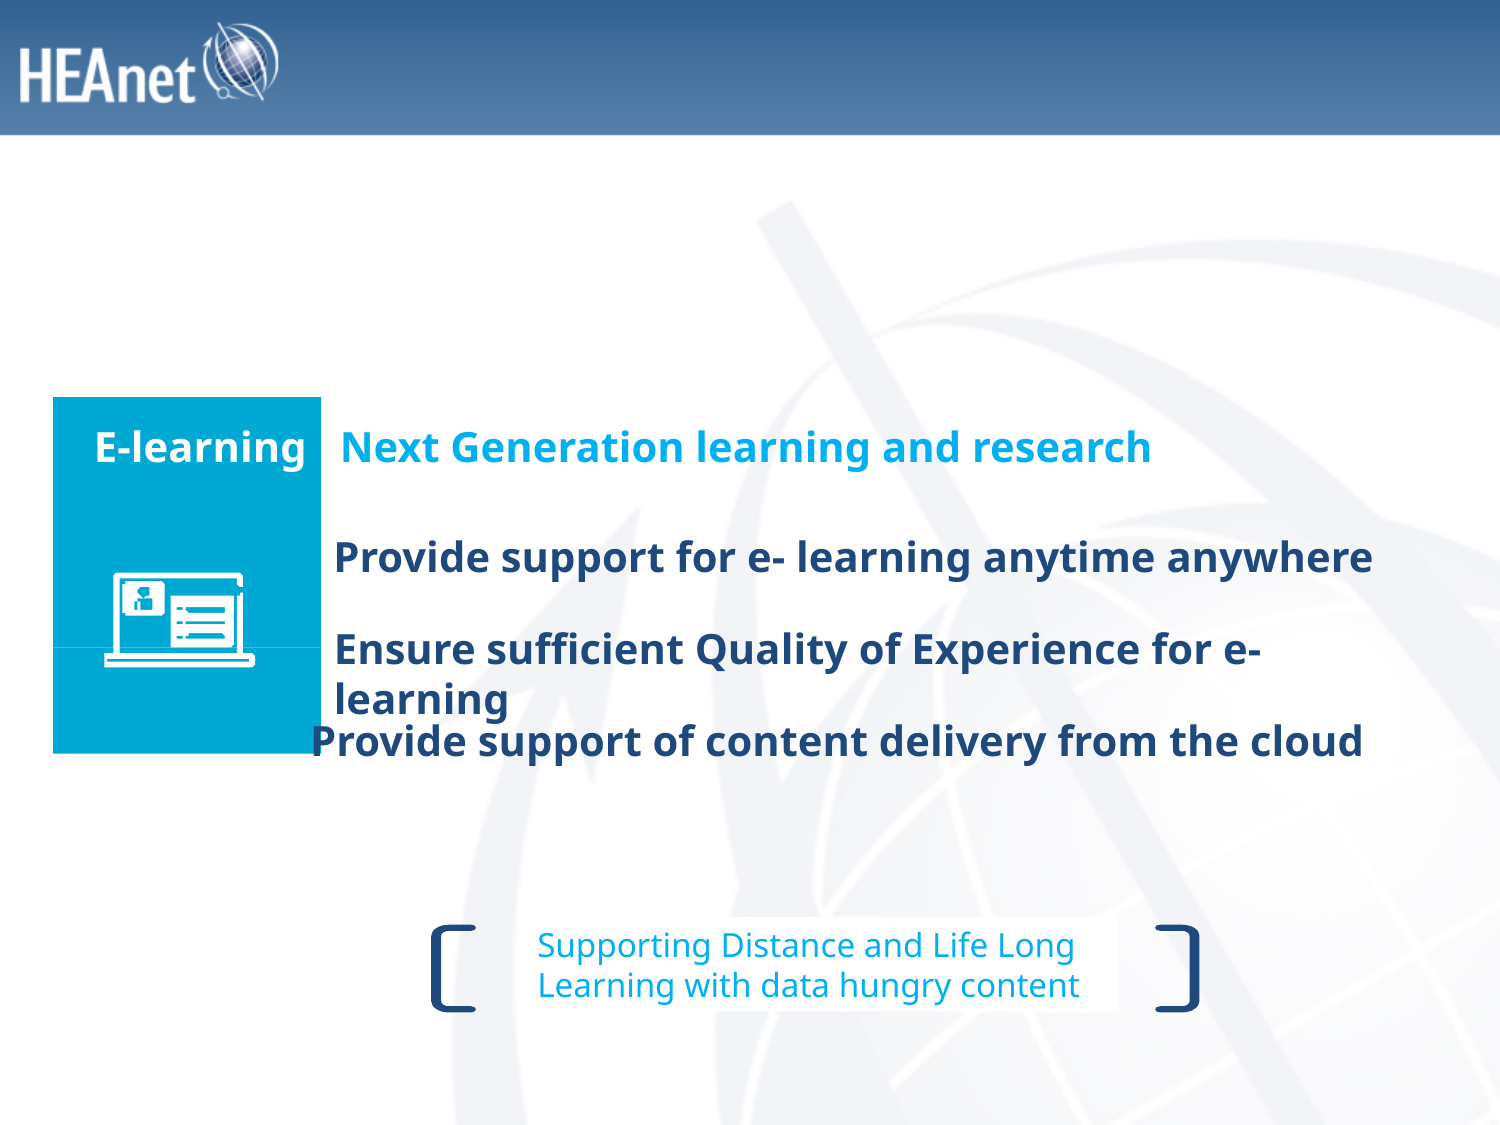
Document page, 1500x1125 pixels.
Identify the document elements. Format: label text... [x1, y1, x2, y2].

text_box [431, 924, 476, 1013]
text_box Supporting Distance and Life Long Learning with data hungry content [525, 916, 1120, 1012]
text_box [52, 396, 1424, 826]
picture [0, 0, 1500, 1125]
text_box [1155, 924, 1200, 1013]
